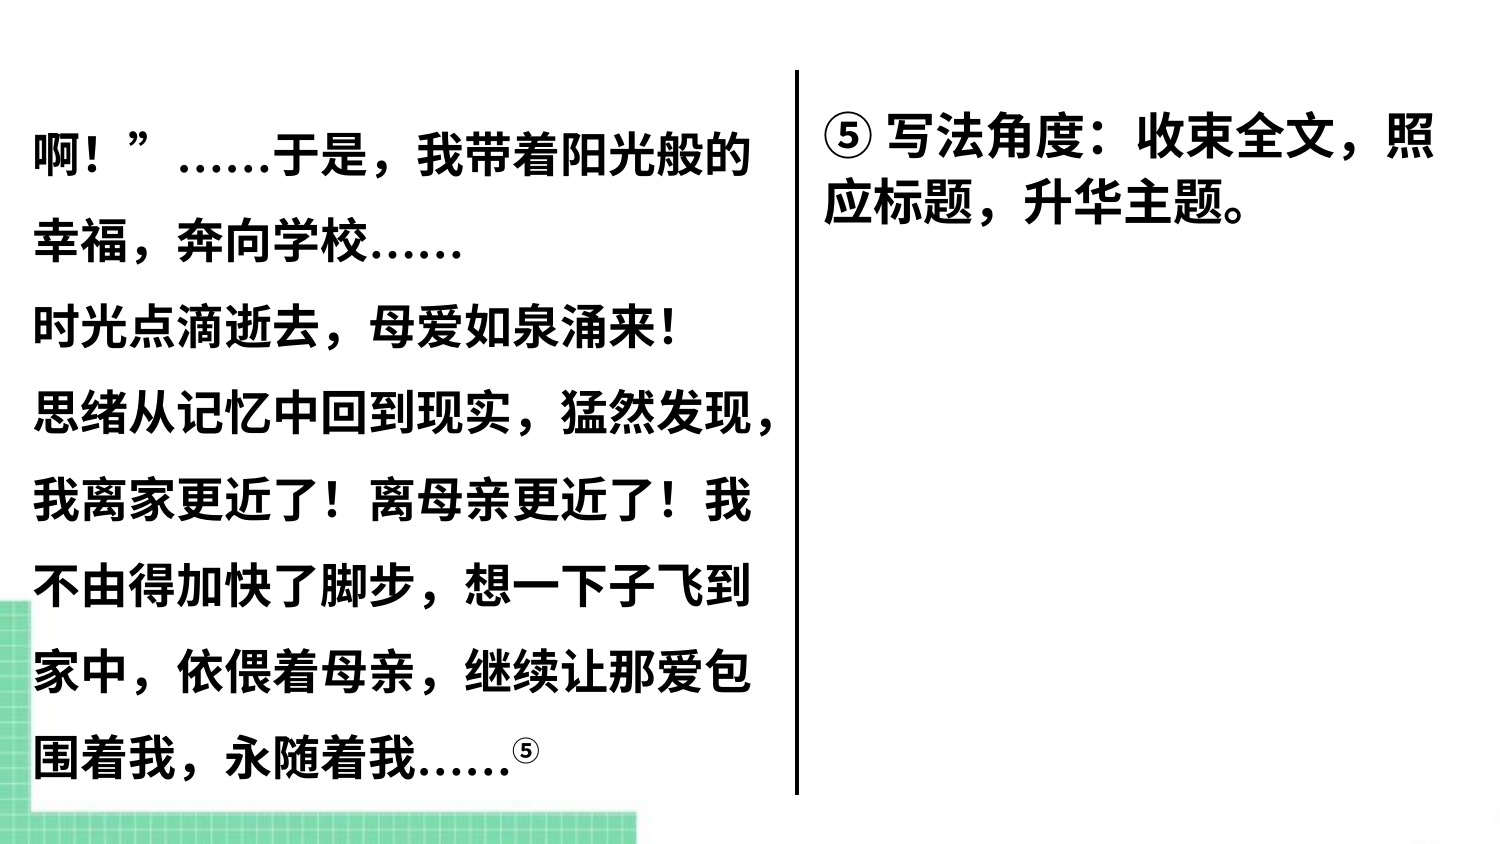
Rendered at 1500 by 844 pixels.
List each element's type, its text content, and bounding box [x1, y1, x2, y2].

picture [0, 0, 1500, 844]
text_box 啊！”……于是，我带着阳光般的幸福，奔向学校…… 时光点滴逝去，母爱如泉涌来！ 思绪从记忆中回到现实，猛然发现，我离家更近了！离母亲更近了！我不由得加快了脚步，想一下子飞到家中，依偎着母亲，继续让那爱包围着我，永随着我……⑤ [17, 88, 797, 793]
text_box ⑤写法角度：收束全文，照应标题，升华主题。 [809, 90, 1464, 238]
